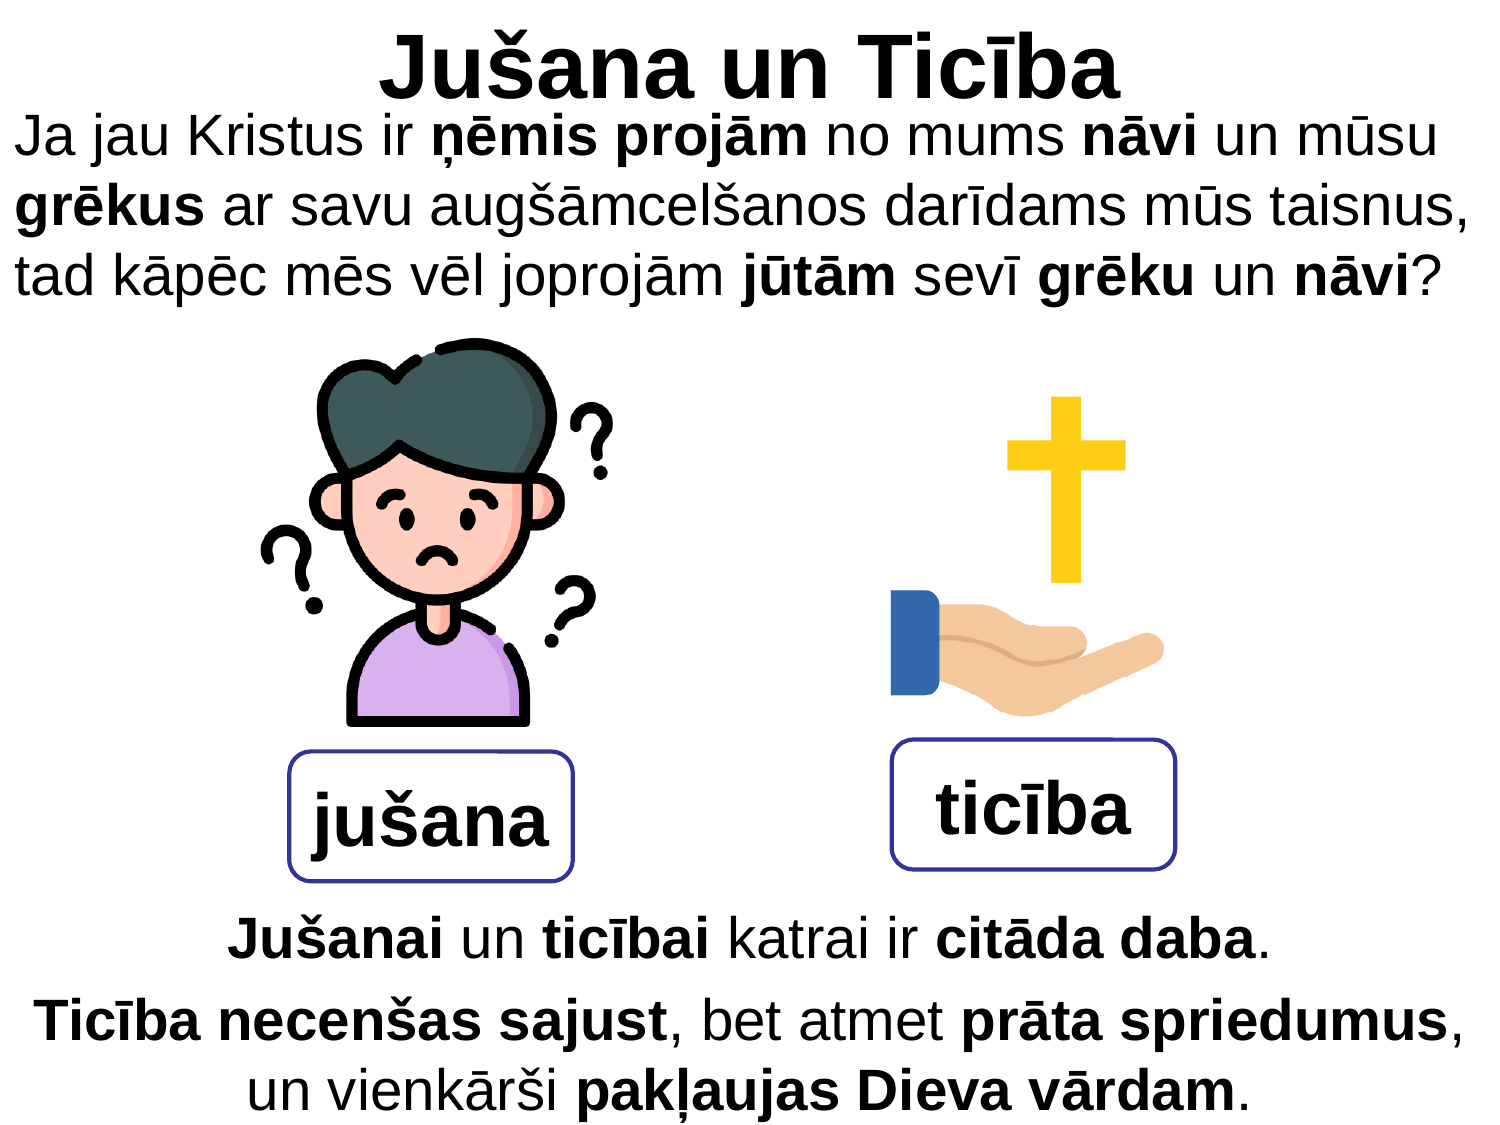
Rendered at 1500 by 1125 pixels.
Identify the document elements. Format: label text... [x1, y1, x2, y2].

text_box Jušana un Ticība [0, 0, 1500, 89]
text_box Ja jau Kristus ir ņēmis projām no mums nāvi un mūsu grēkus ar savu augšāmcelšanos darīdams mūs taisnus, tad kāpēc mēs vēl joprojām jūtām sevī grēku un nāvi? [0, 89, 1500, 315]
text_box ticība [889, 806, 1178, 872]
text_box jušana [287, 749, 575, 884]
picture [785, 314, 1269, 798]
text_box Jušanai un ticībai katrai ir citāda daba. Ticība necenšas sajust, bet atmet prāta spriedumus, un vienkārši pakļaujas Dieva vārdam. [0, 893, 1500, 1114]
picture [241, 337, 631, 727]
